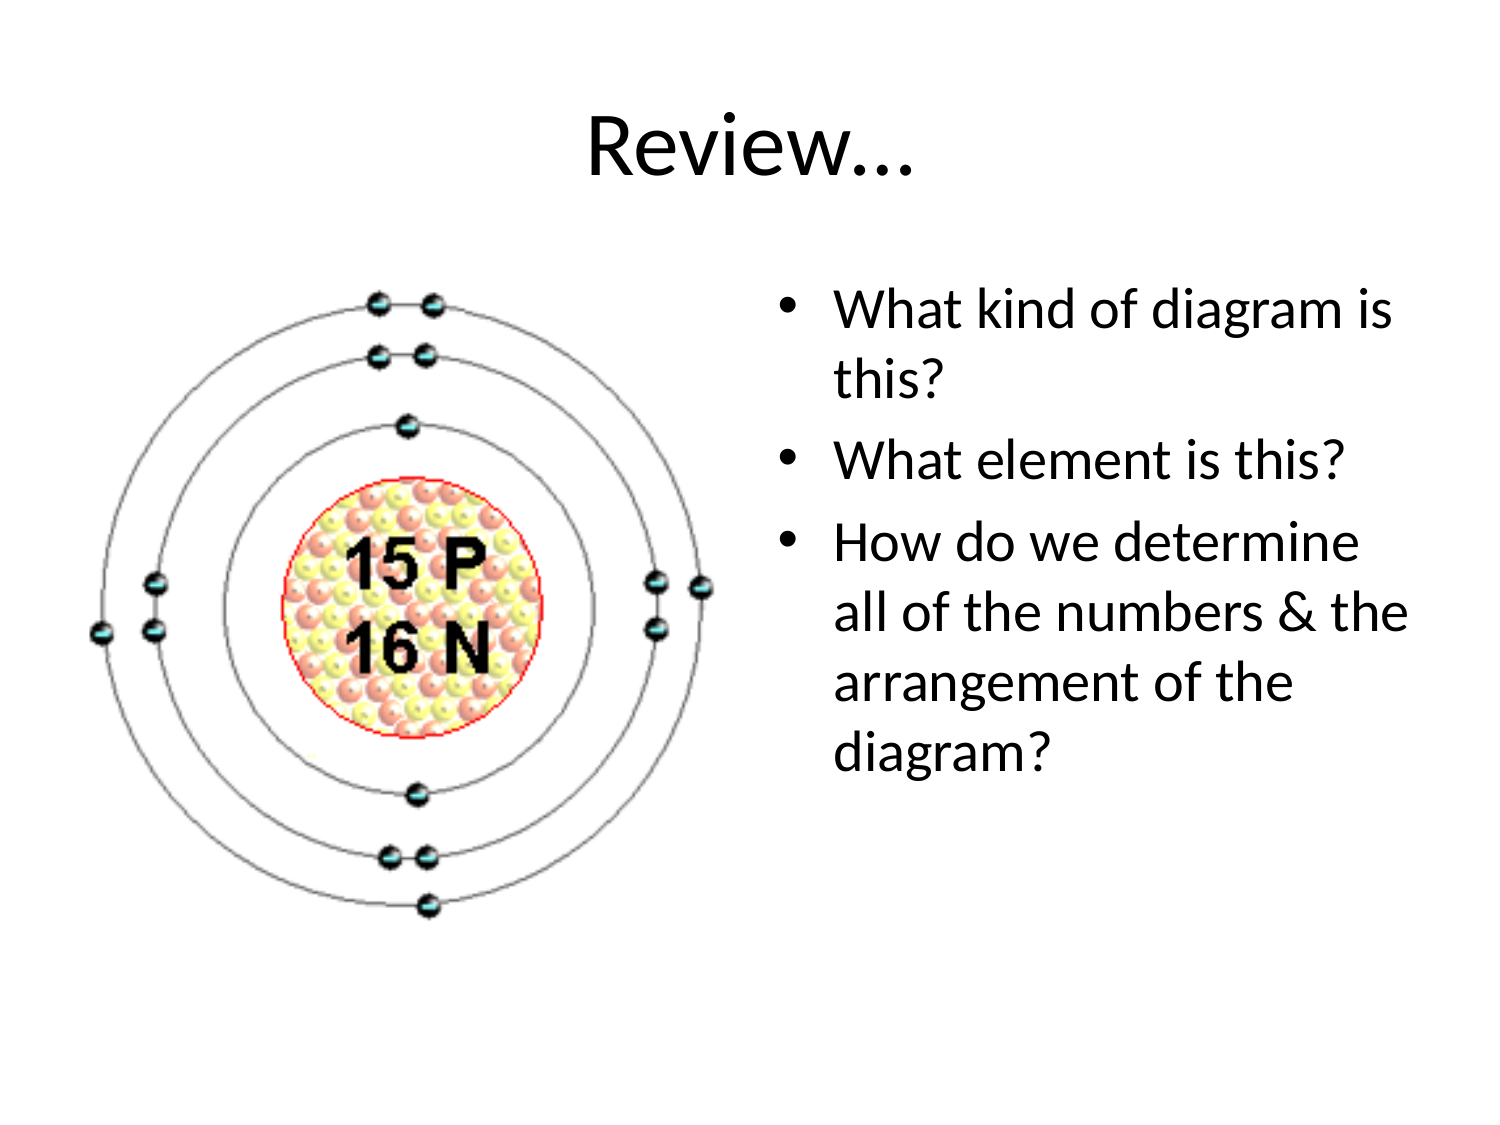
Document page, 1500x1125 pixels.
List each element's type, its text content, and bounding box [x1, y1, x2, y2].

title Review… [75, 45, 1425, 233]
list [74, 262, 738, 1006]
list What kind of diagram is this? What element is this? How do we determine all of the numbers & the arrangement of the diagram? [762, 262, 1425, 1005]
